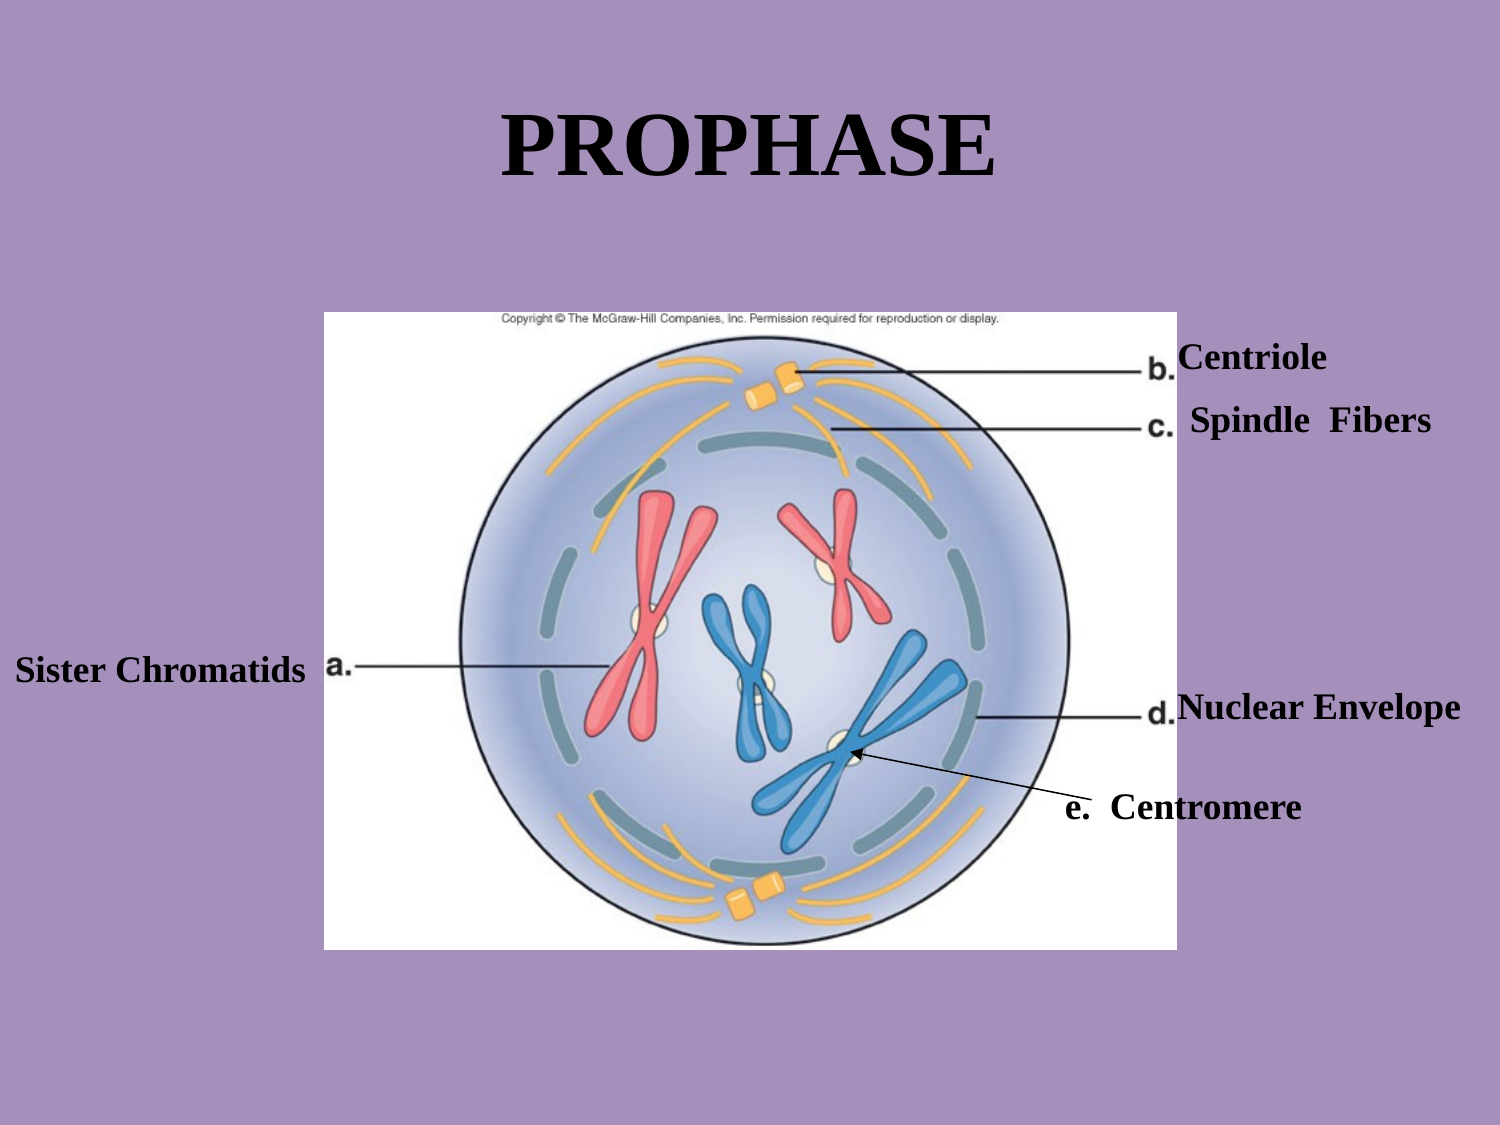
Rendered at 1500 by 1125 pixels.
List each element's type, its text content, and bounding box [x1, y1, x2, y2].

text_box Spindle Fibers [1182, 387, 1500, 448]
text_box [849, 751, 1092, 800]
text_box Centriole [1182, 324, 1463, 385]
text_box Nuclear Envelope [1182, 674, 1500, 735]
text_box e. Centromere [1182, 774, 1400, 835]
text_box Sister Chromatids [0, 637, 319, 698]
title PROPHASE [75, 45, 1425, 233]
picture [324, 312, 1178, 951]
